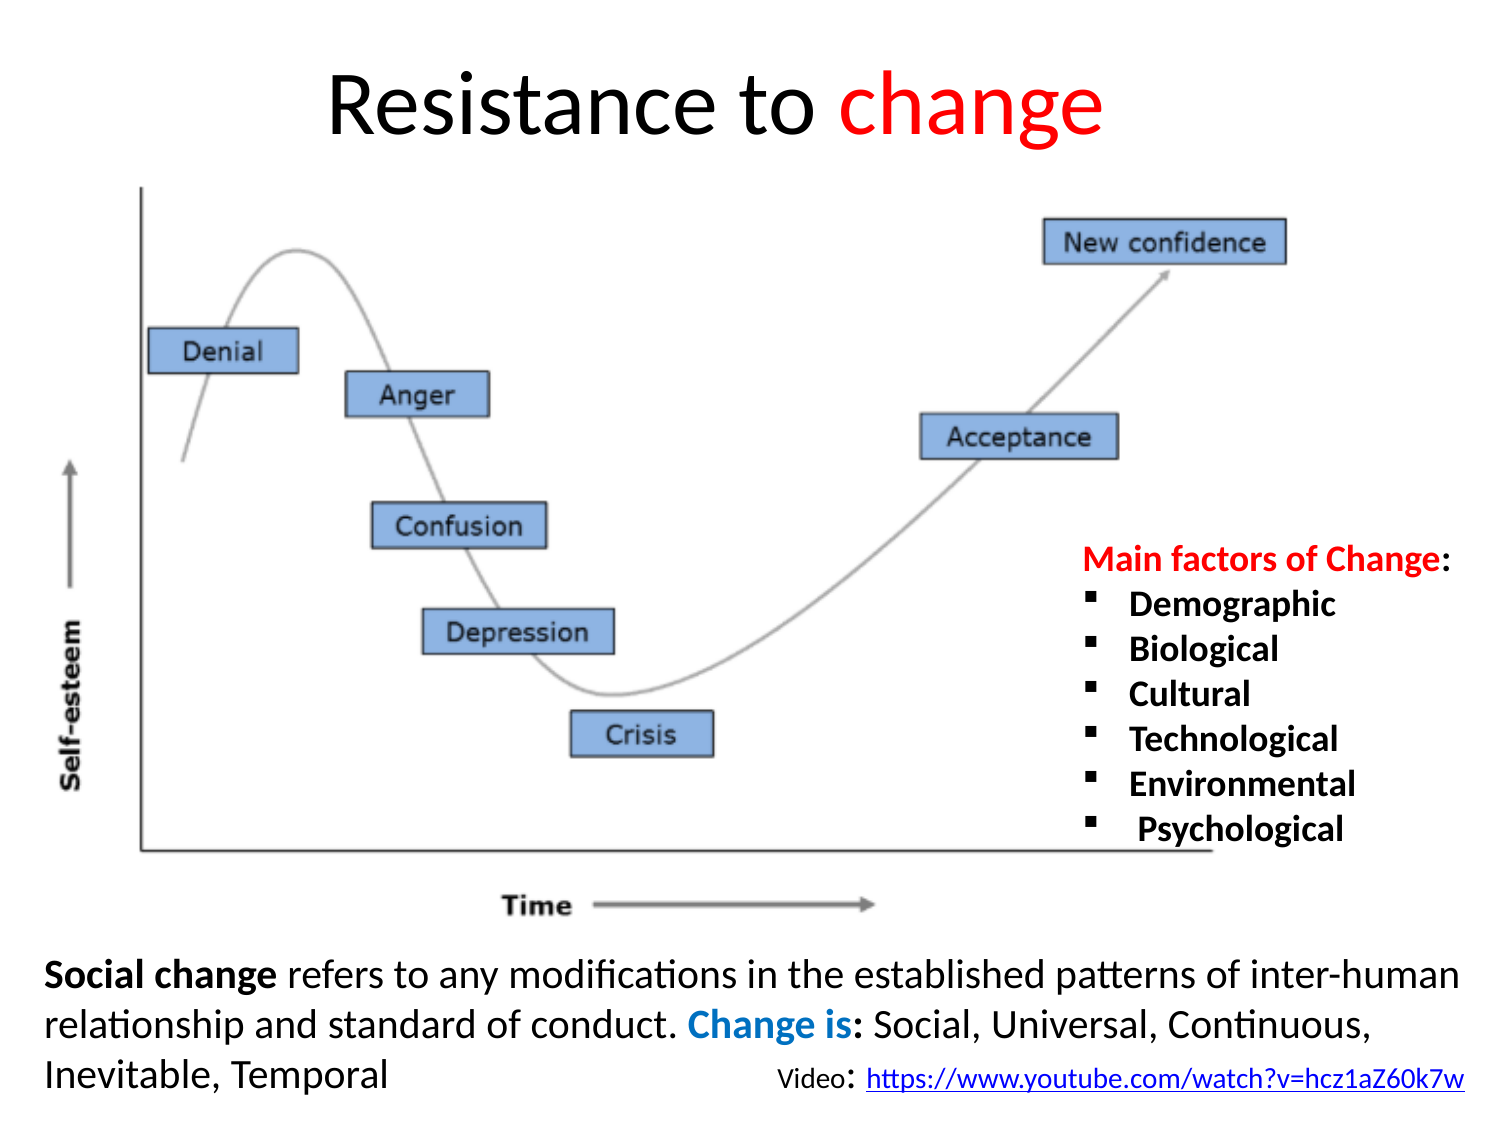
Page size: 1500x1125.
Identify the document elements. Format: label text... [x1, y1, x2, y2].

text_box Resistance to change [41, 3, 1392, 192]
text_box Social change refers to any modifications in the established patterns of inter-human relationship and standard of conduct. Change is: Social, Universal, Continuous, Inevitable, Temporal Video: https://www.youtube.com/watch?v=hcz1aZ60k7w [29, 939, 1483, 1105]
text_box Main factors of Change: Demographic Biological Cultural Technological Environmental Psychological [1305, 527, 1496, 857]
picture [4, 129, 1301, 940]
